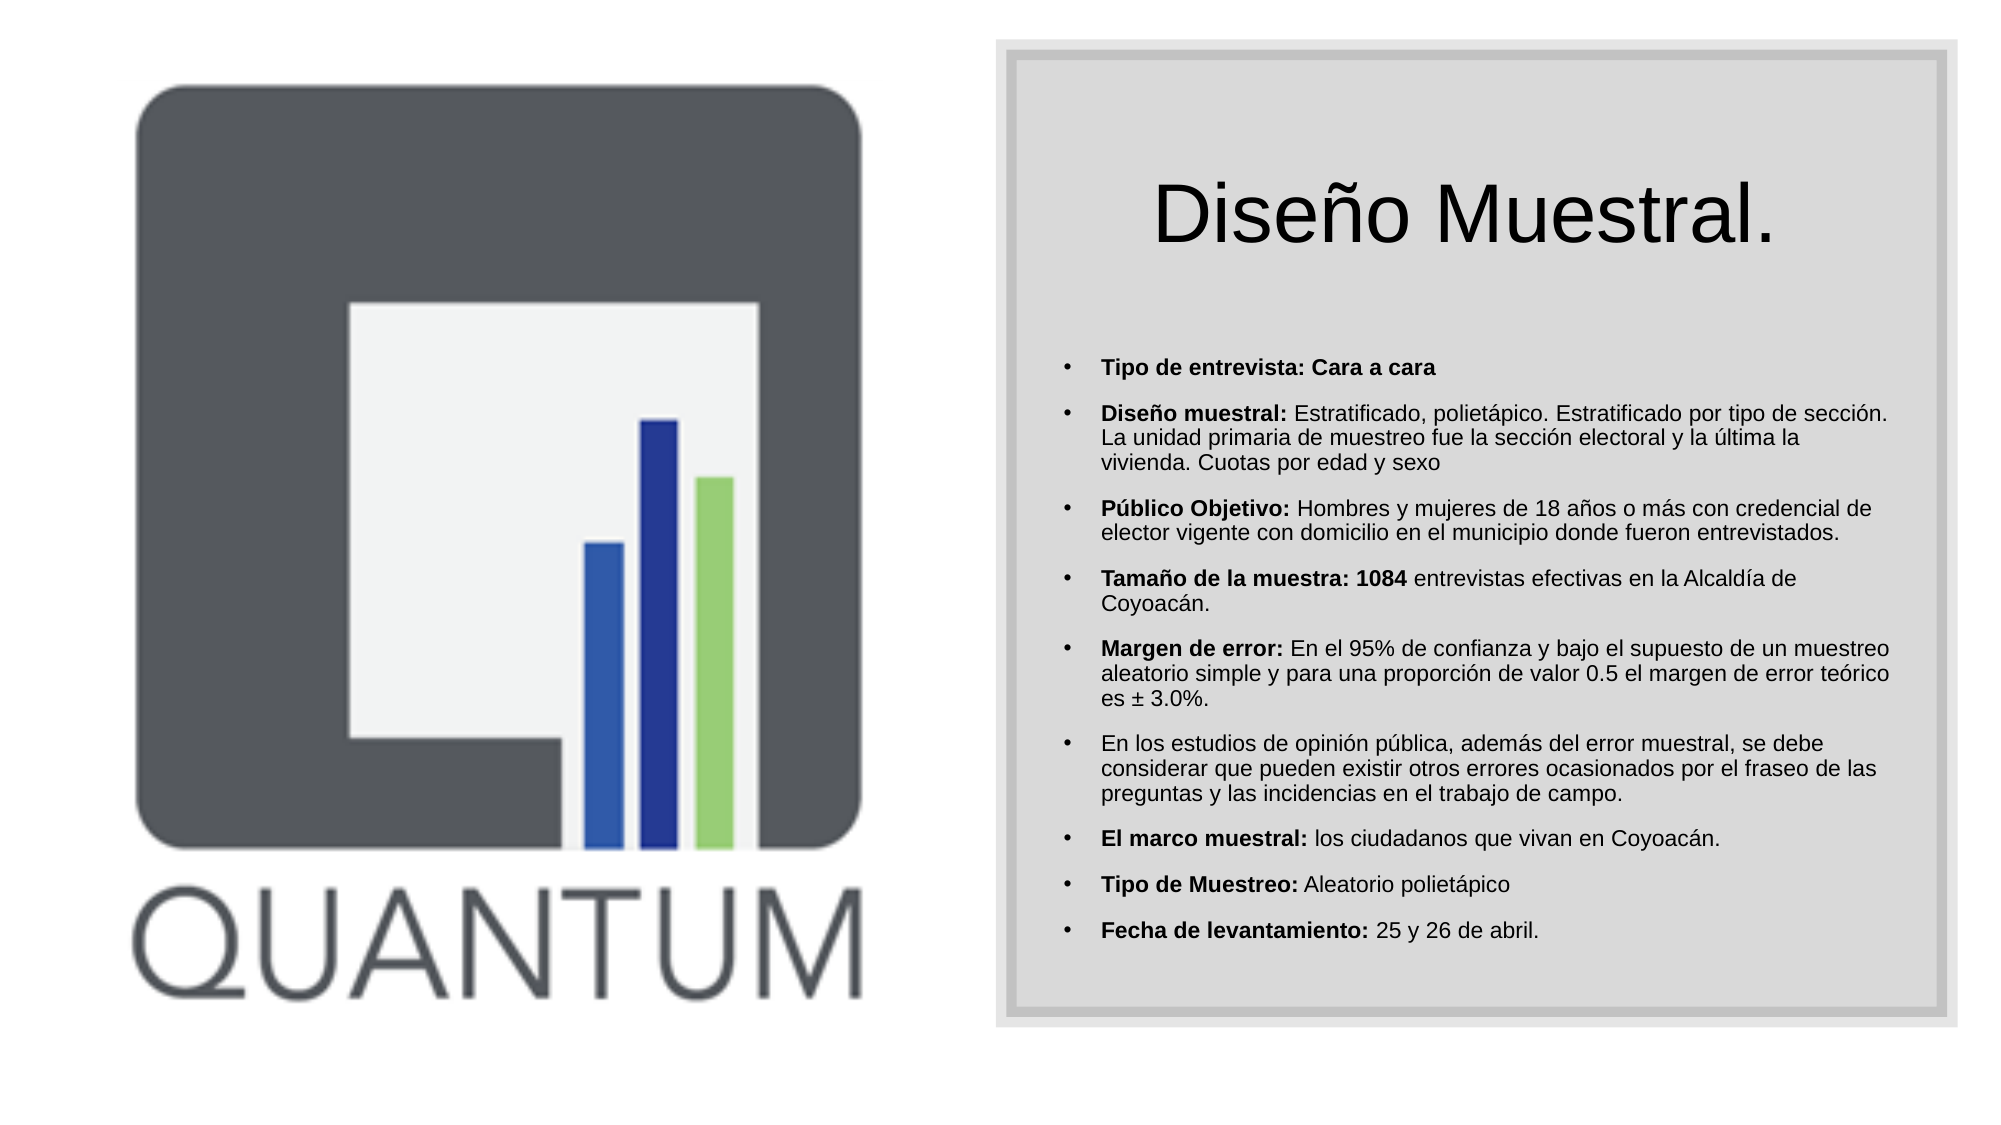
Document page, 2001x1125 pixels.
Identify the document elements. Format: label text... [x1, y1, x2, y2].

list Tipo de entrevista: Cara a cara Diseño muestral: Estratificado, polietápico. Estratificado por tipo de sección. La unidad primaria de muestreo fue la sección electoral y la última la vivienda. Cuotas por edad y sexo Público Objetivo: Hombres y mujeres de 18 años o más con credencial de elector vigente con domicilio en el municipio donde fueron entrevistados. Tamaño de la muestra: 1084 entrevistas efectivas en la Alcaldía de Coyoacán. Margen de error: En el 95% de confianza y bajo el supuesto de un muestreo aleatorio simple y para una proporción de valor 0.5 el margen de error teórico es ± 3.0%. En los estudios de opinión pública, además del error muestral, se debe considerar que pueden existir otros errores ocasionados por el fraseo de las preguntas y las incidencias en el trabajo de campo. El marco muestral: los ciudadanos que vivan en Coyoacán. Tipo de Muestreo: Aleatorio polietápico Fecha de levantamiento: 25 y 26 de abril. [1048, 348, 1908, 967]
text_box [1005, 49, 1948, 1018]
picture [117, 79, 883, 1020]
title Diseño Muestral. [1048, 105, 1906, 326]
